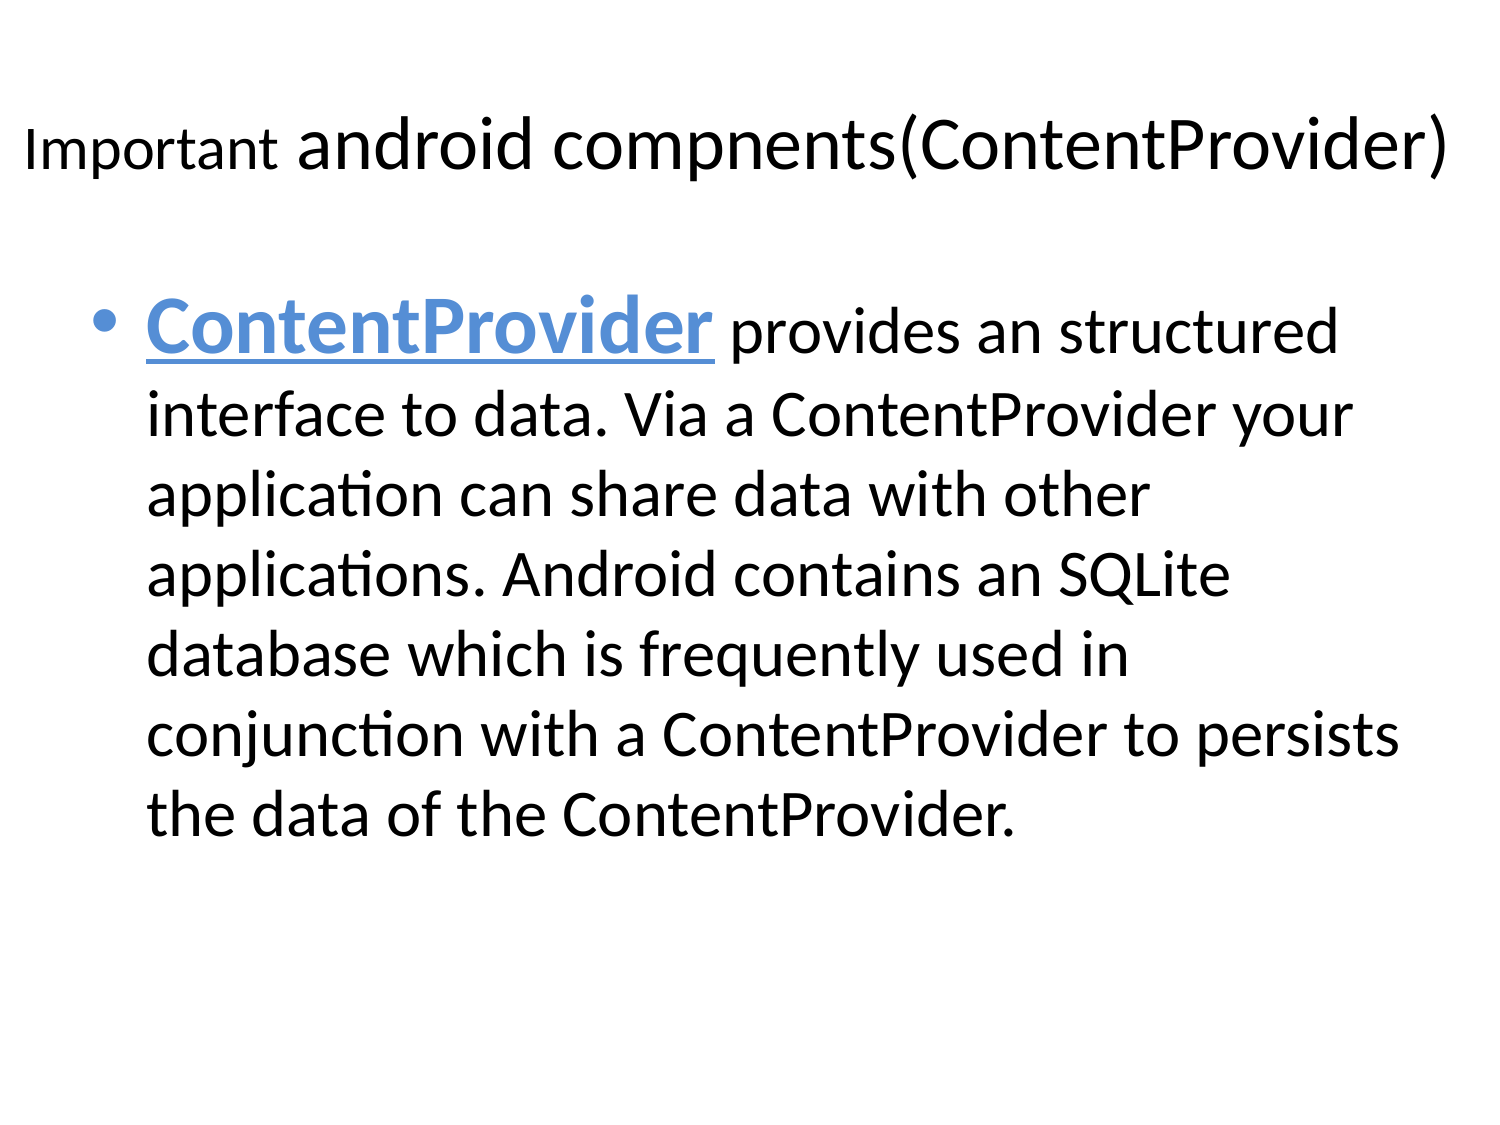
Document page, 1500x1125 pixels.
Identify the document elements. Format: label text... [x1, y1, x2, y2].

title Important android compnents(ContentProvider) [0, 45, 1475, 233]
list ContentProvider provides an structured interface to data. Via a ContentProvider your application can share data with other applications. Android contains an SQLite database which is frequently used in conjunction with a ContentProvider to persists the data of the ContentProvider. [75, 262, 1425, 1005]
